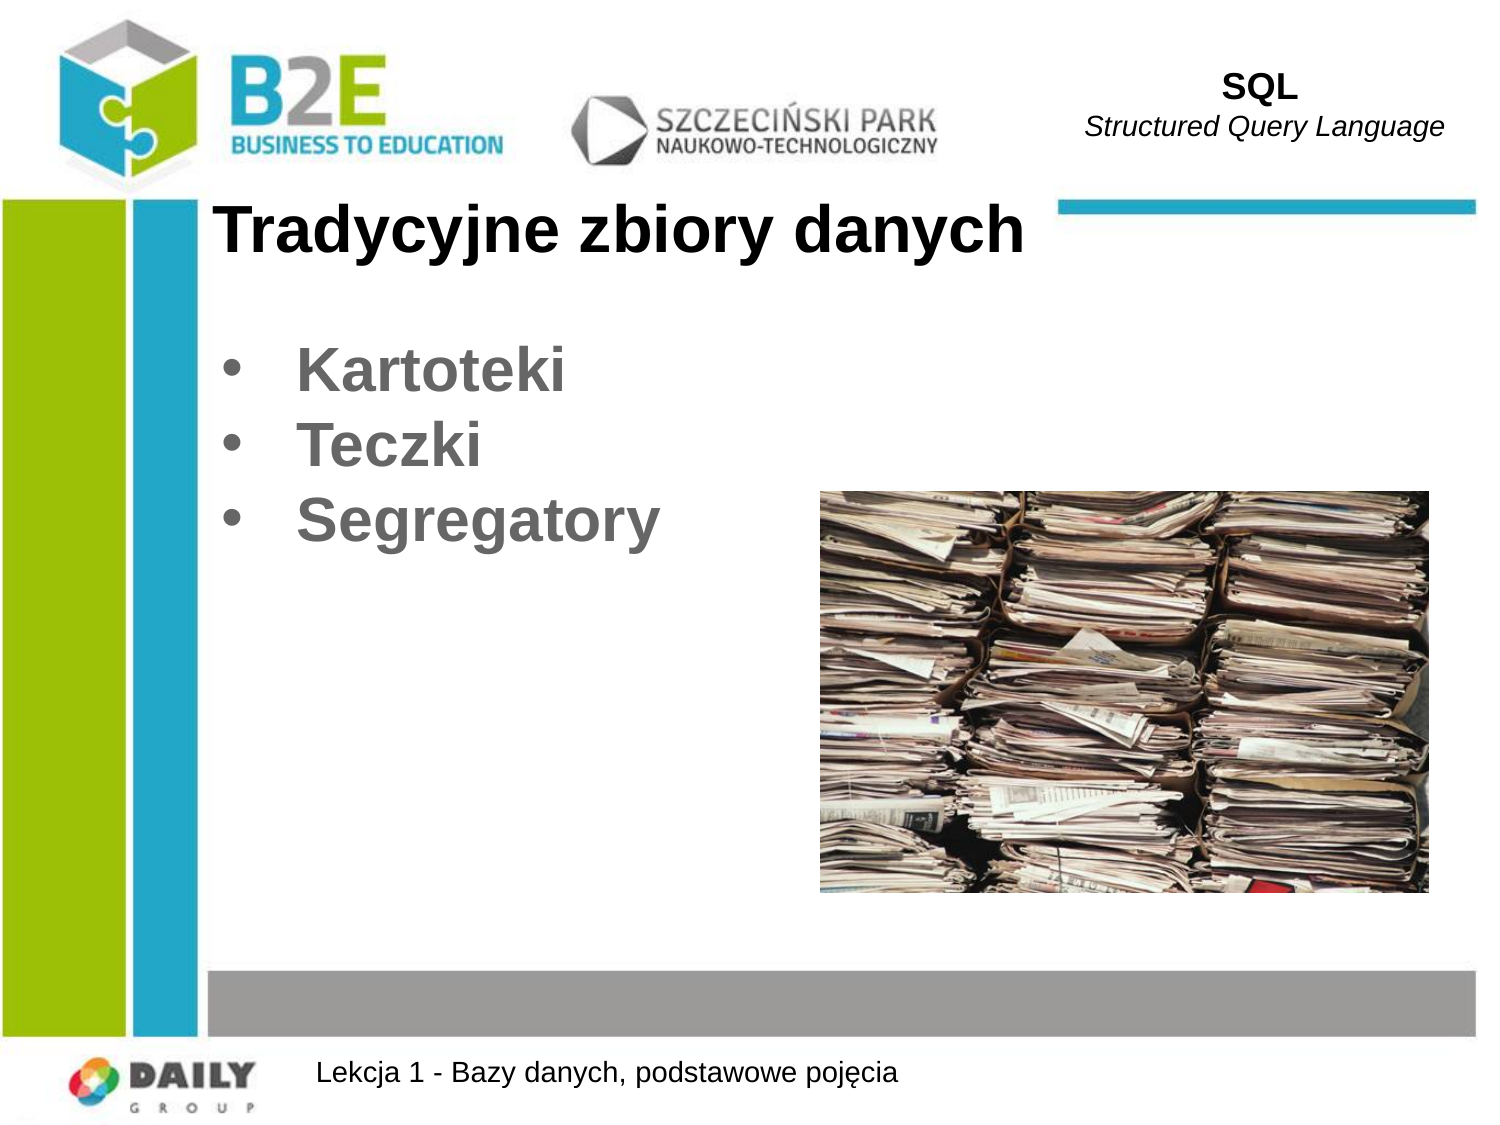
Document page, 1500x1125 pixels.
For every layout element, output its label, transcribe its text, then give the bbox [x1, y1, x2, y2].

text_box SQL Structured Query Language [1069, 54, 1461, 150]
picture [0, 0, 1500, 1125]
text_box Lekcja 1 - Bazy danych, podstawowe pojęcia [301, 1046, 1034, 1096]
title Tradycyjne zbiory danych [147, 172, 1069, 281]
subtitle Kartoteki Teczki Segregatory [206, 314, 1462, 965]
